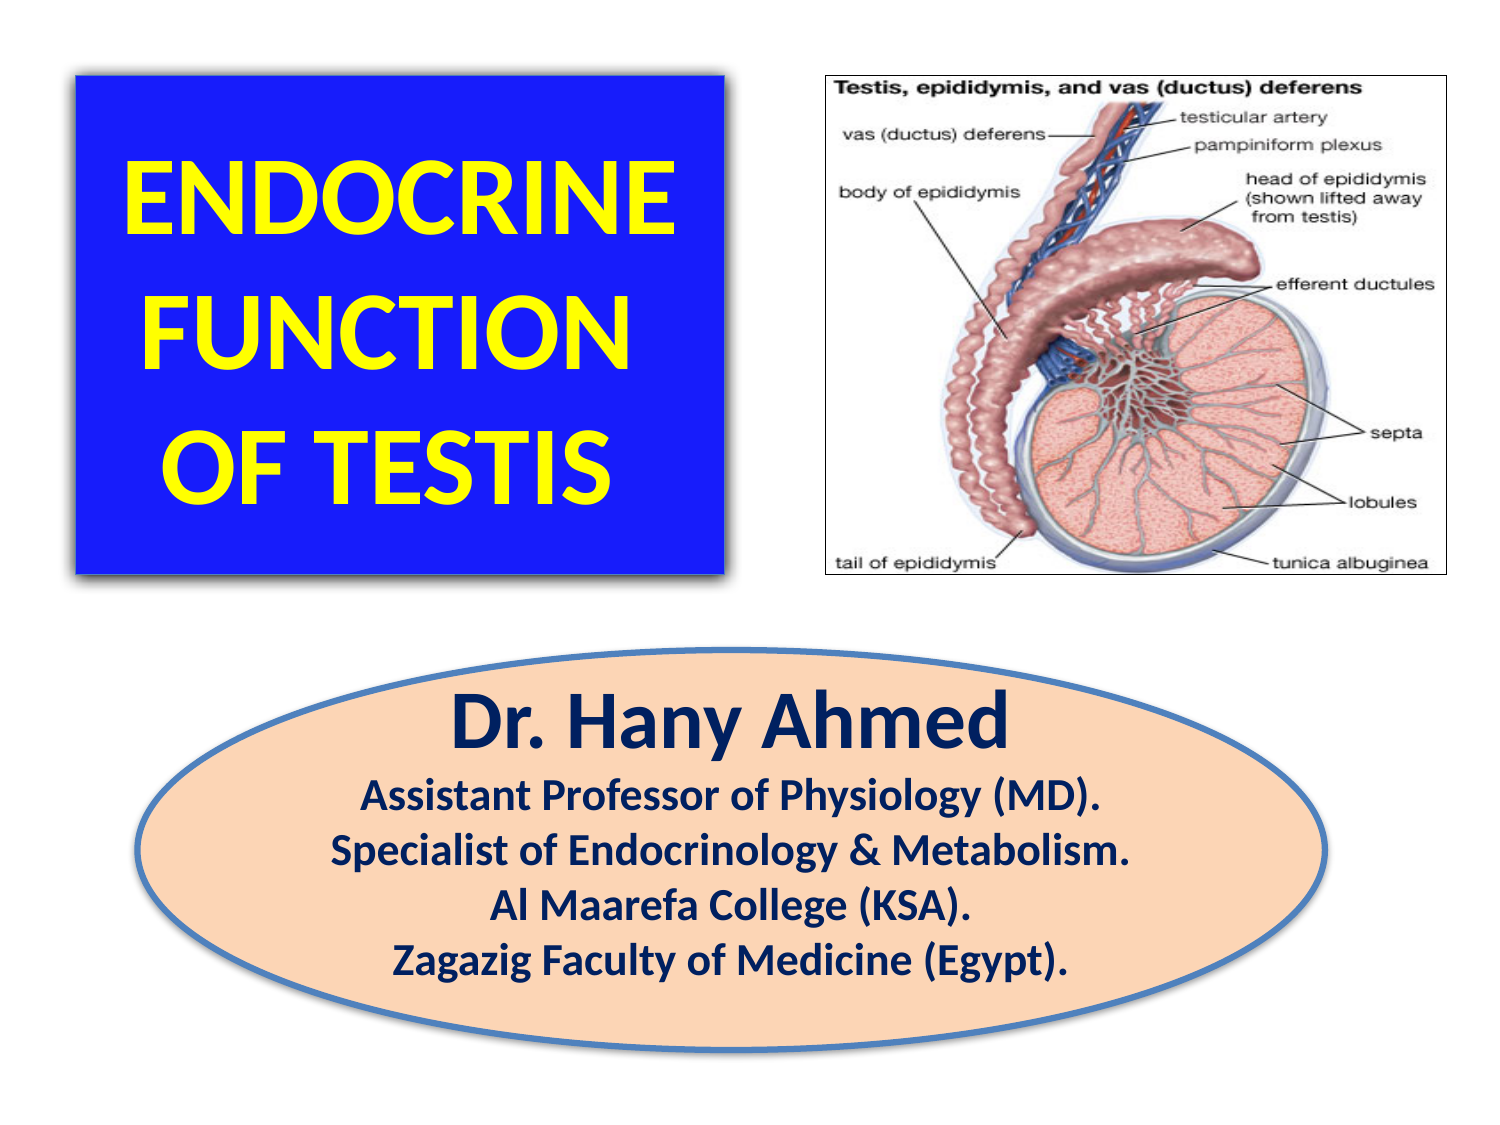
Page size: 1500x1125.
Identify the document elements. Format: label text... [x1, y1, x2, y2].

picture [824, 74, 1447, 576]
text_box Dr. Hany Ahmed Assistant Professor of Physiology (MD). Specialist of Endocrinology & Metabolism. Al Maarefa College (KSA). Zagazig Faculty of Medicine (Egypt). [134, 646, 1329, 1054]
title ENDOCRINE FUNCTION OF TESTIS [75, 75, 725, 575]
